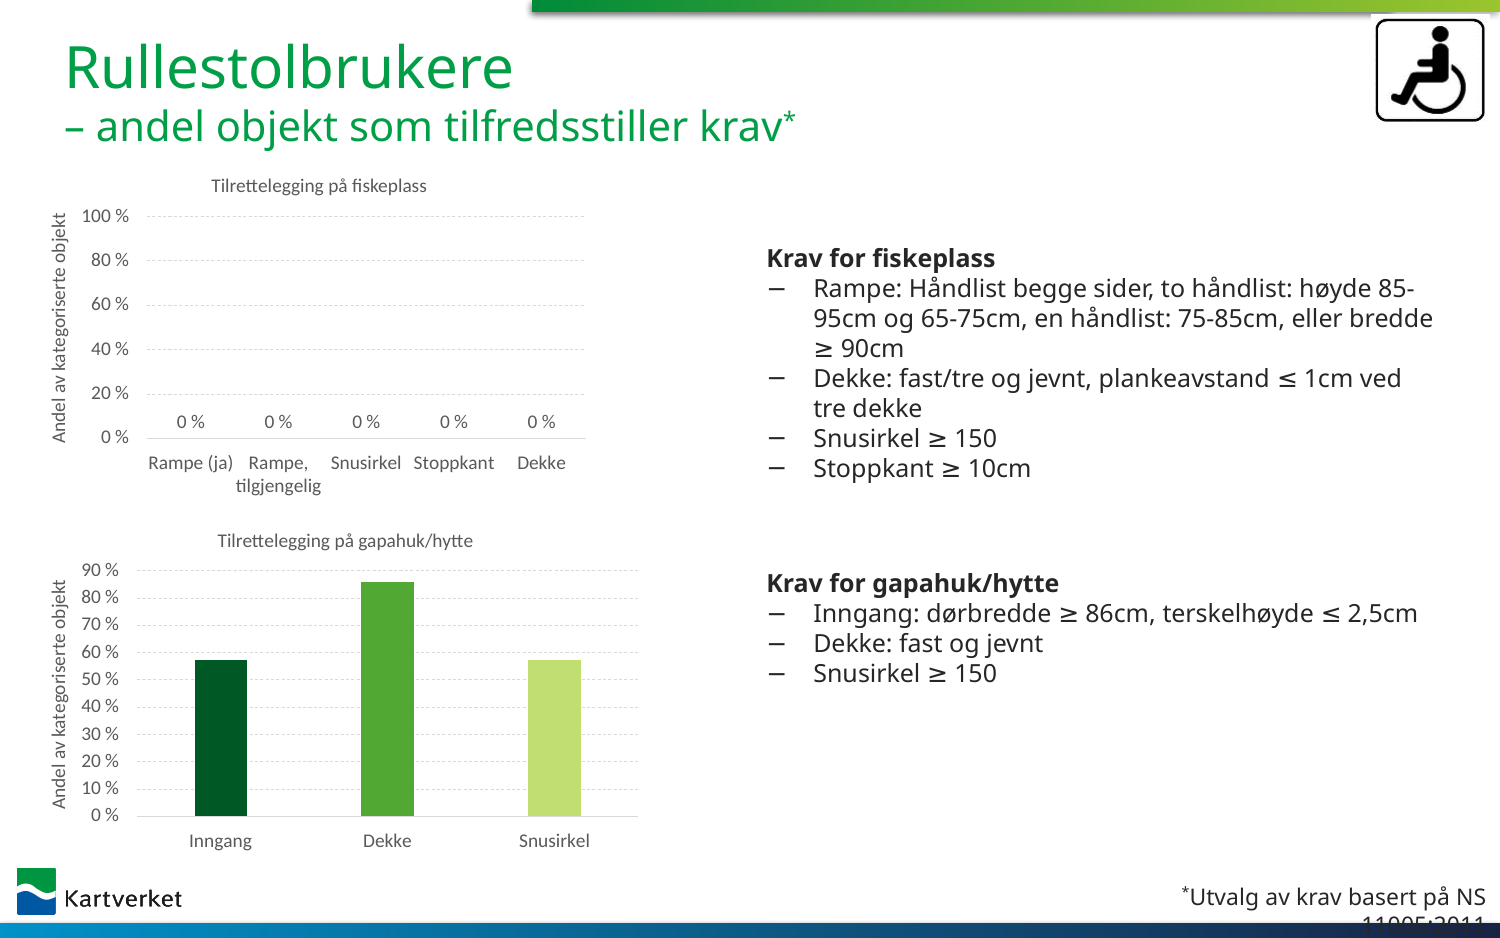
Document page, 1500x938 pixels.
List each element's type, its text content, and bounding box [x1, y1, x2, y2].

text_box Krav for fiskeplass Rampe: Håndlist begge sider, to håndlist: høyde 85-95cm og 65-75cm, en håndlist: 75-85cm, eller bredde ≥ 90cm Dekke: fast/tre og jevnt, plankeavstand ≤ 1cm ved tre dekke Snusirkel ≥ 150 Stoppkant ≥ 10cm [751, 235, 1452, 490]
text_box Krav for gapahuk/hytte Inngang: dørbredde ≥ 86cm, terskelhøyde ≤ 2,5cm Dekke: fast og jevnt Snusirkel ≥ 150 [751, 560, 1452, 695]
picture [1371, 13, 1491, 127]
text_box *Utvalg av krav basert på NS 11005:2011 [1068, 873, 1500, 938]
text_box Rullestolbrukere – andel objekt som tilfredsstiller krav* [49, 29, 1431, 158]
picture [41, 520, 650, 859]
picture [41, 166, 597, 505]
